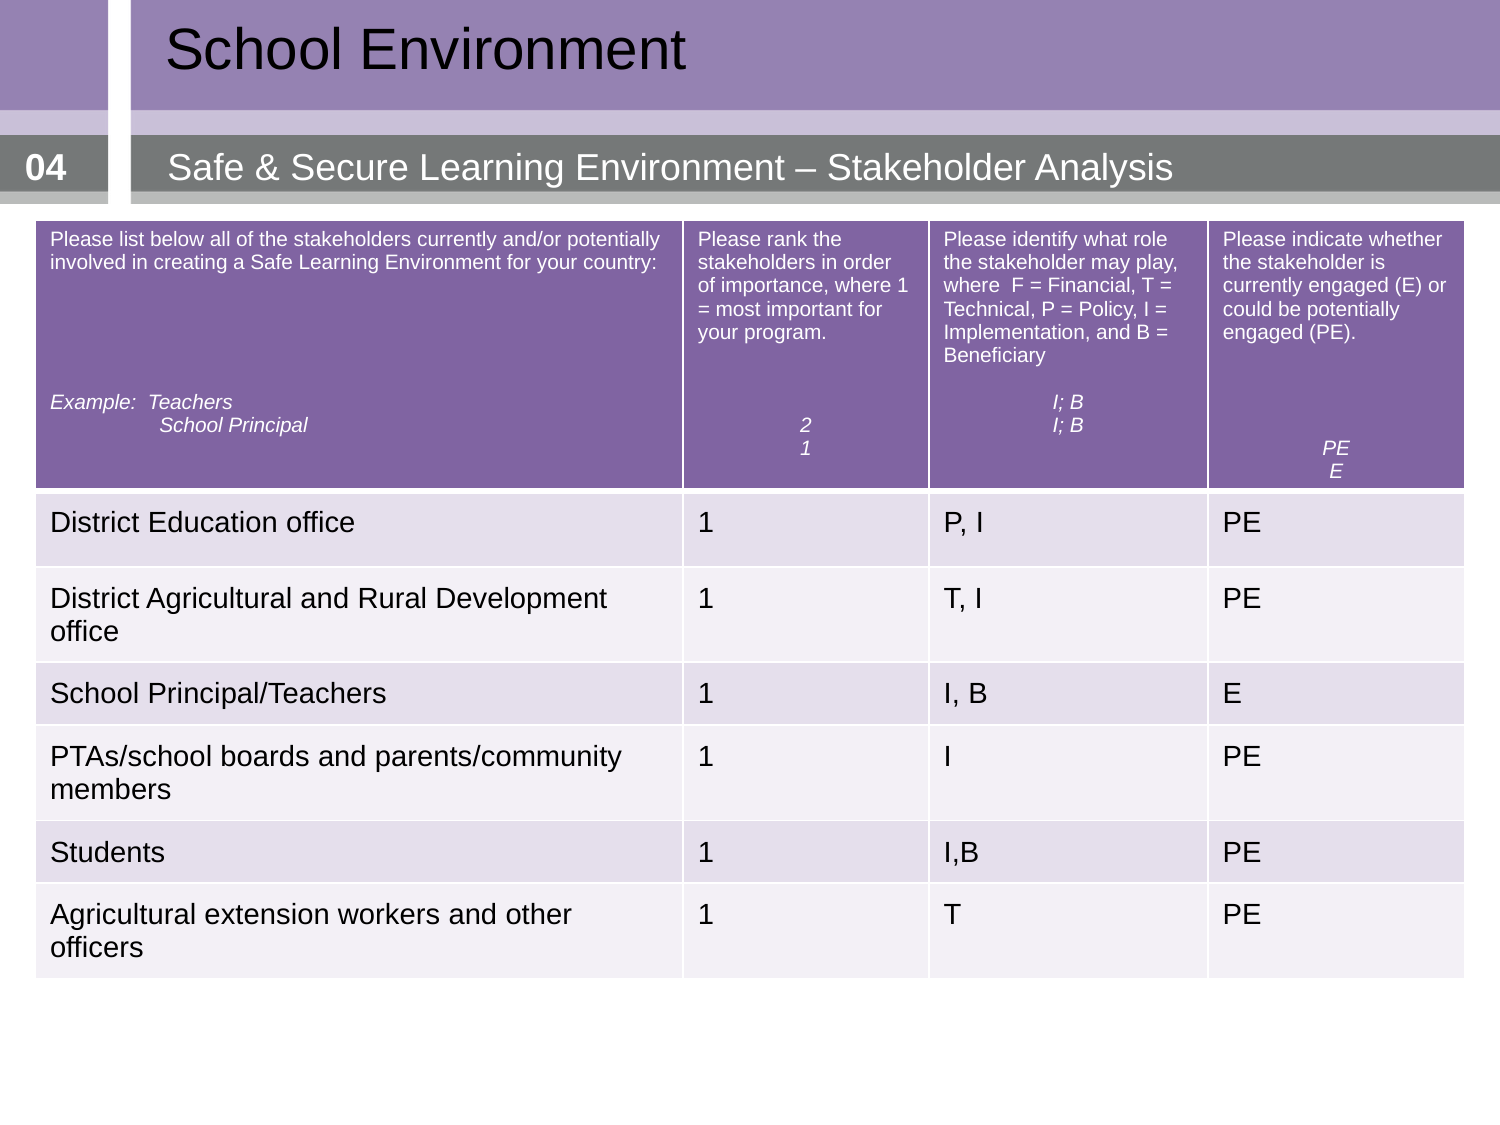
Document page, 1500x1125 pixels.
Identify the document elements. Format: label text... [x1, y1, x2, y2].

table_cell District Agricultural and Rural Development office [36, 568, 682, 661]
text_box Safe & Secure Learning Environment – Stakeholder Analysis [152, 135, 1500, 196]
table_cell PE [1209, 726, 1464, 820]
table_cell I,B [930, 821, 1207, 882]
table_cell 1 [684, 726, 928, 820]
text_box School Environment [150, 3, 1037, 89]
table_cell 1 [684, 821, 928, 882]
table_cell T, I [930, 568, 1207, 661]
table_cell PE [1209, 821, 1464, 882]
table_cell Agricultural extension workers and other officers [36, 884, 682, 978]
text_box 04 [2, 135, 89, 196]
table_cell Students [36, 821, 682, 882]
table_cell PE [1209, 884, 1464, 978]
table_cell PTAs/school boards and parents/community members [36, 726, 682, 820]
table_cell E [1209, 663, 1464, 724]
text_box [0, 135, 1500, 204]
table_header Please indicate whether the stakeholder is currently engaged (E) or could be potentially engaged (PE). PE E [1209, 221, 1464, 488]
table_cell PE [1209, 494, 1464, 566]
table_cell I [930, 726, 1207, 820]
table_header Please rank the stakeholders in order of importance, where 1 = most important for your program. 2 1 [684, 221, 928, 488]
table_cell PE [1209, 568, 1464, 661]
table_cell P, I [930, 494, 1207, 566]
table_cell I, B [930, 663, 1207, 724]
table_header Please list below all of the stakeholders currently and/or potentially involved in creating a Safe Learning Environment for your country: Example: Teachers School Principal [36, 221, 682, 488]
table_cell 1 [684, 568, 928, 661]
table_cell T [930, 884, 1207, 978]
table_cell 1 [684, 494, 928, 566]
table_header Please identify what role the stakeholder may play, where F = Financial, T = Technical, P = Policy, I = Implementation, and B = Beneficiary I; B I; B [930, 221, 1207, 488]
table_cell 1 [684, 663, 928, 724]
table_cell District Education office [36, 494, 682, 566]
table_cell 1 [684, 884, 928, 978]
table_cell School Principal/Teachers [36, 663, 682, 724]
text_box [0, 0, 1500, 135]
